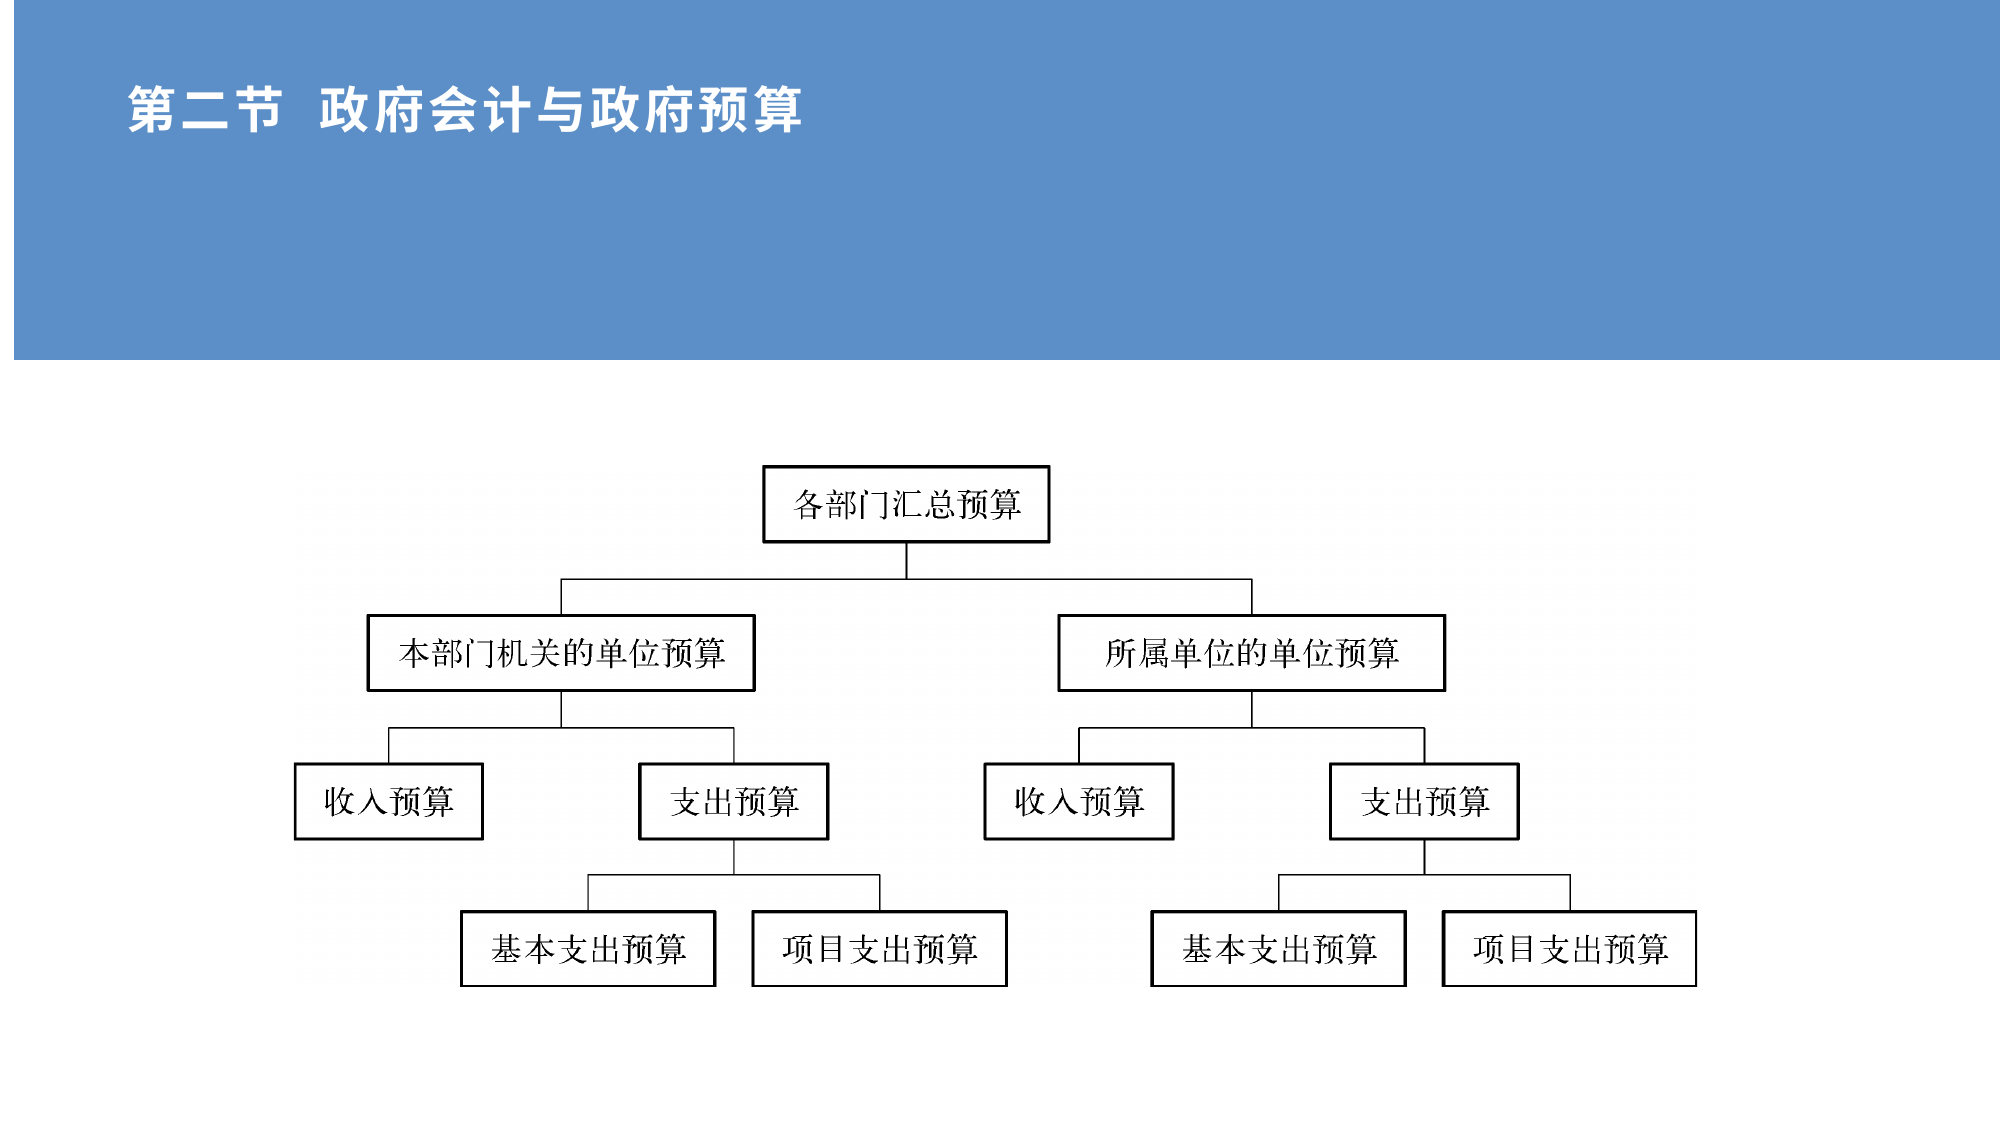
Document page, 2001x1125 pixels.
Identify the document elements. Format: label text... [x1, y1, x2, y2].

text_box [12, 0, 2000, 361]
picture [293, 465, 1698, 987]
title 第二节 政府会计与政府预算 [109, 72, 1891, 146]
